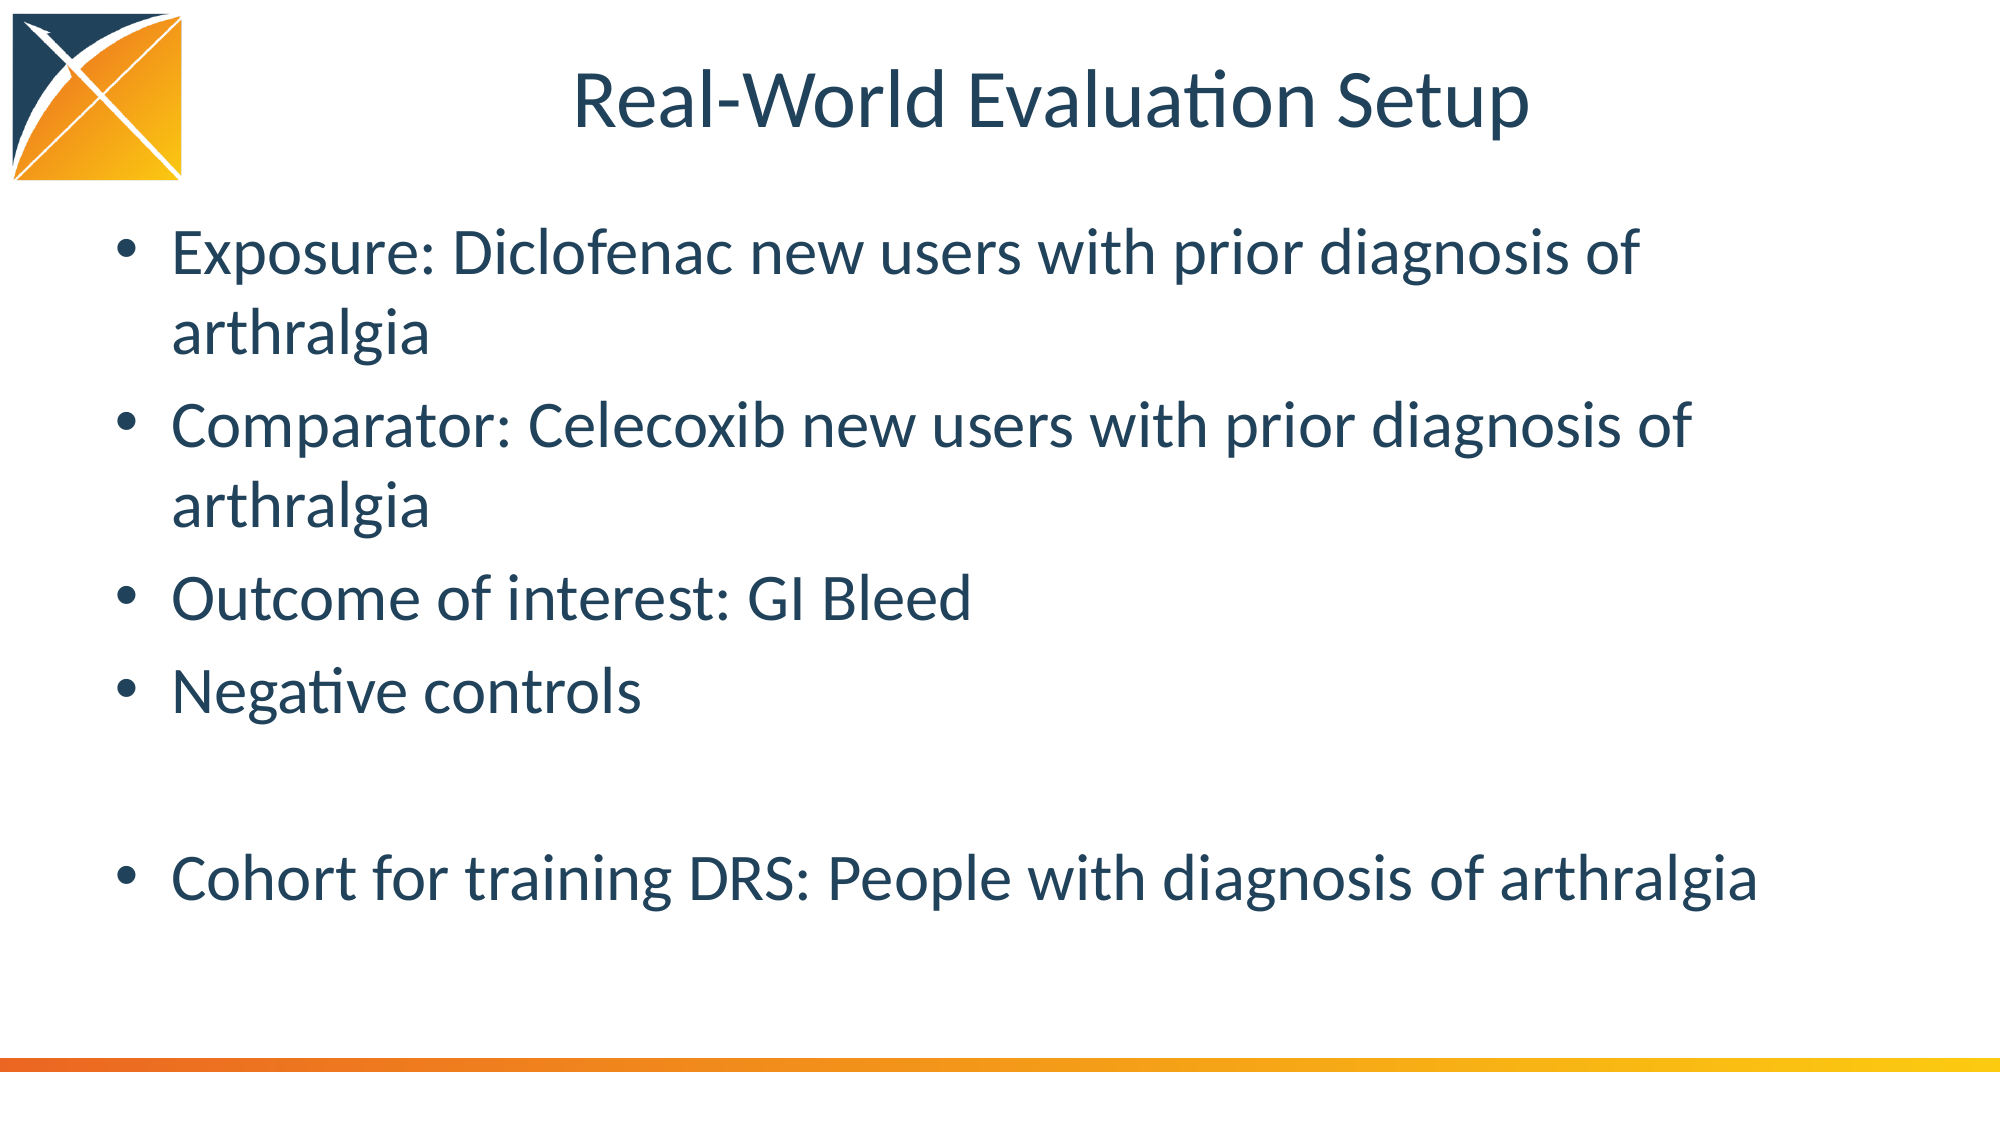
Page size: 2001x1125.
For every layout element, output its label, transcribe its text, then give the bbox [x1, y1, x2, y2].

list Exposure: Diclofenac new users with prior diagnosis of arthralgia Comparator: Celecoxib new users with prior diagnosis of arthralgia Outcome of interest: GI Bleed Negative controls Cohort for training DRS: People with diagnosis of arthralgia [99, 200, 1900, 1005]
picture [0, 0, 206, 200]
title Real-World Evaluation Setup [205, 24, 1900, 163]
